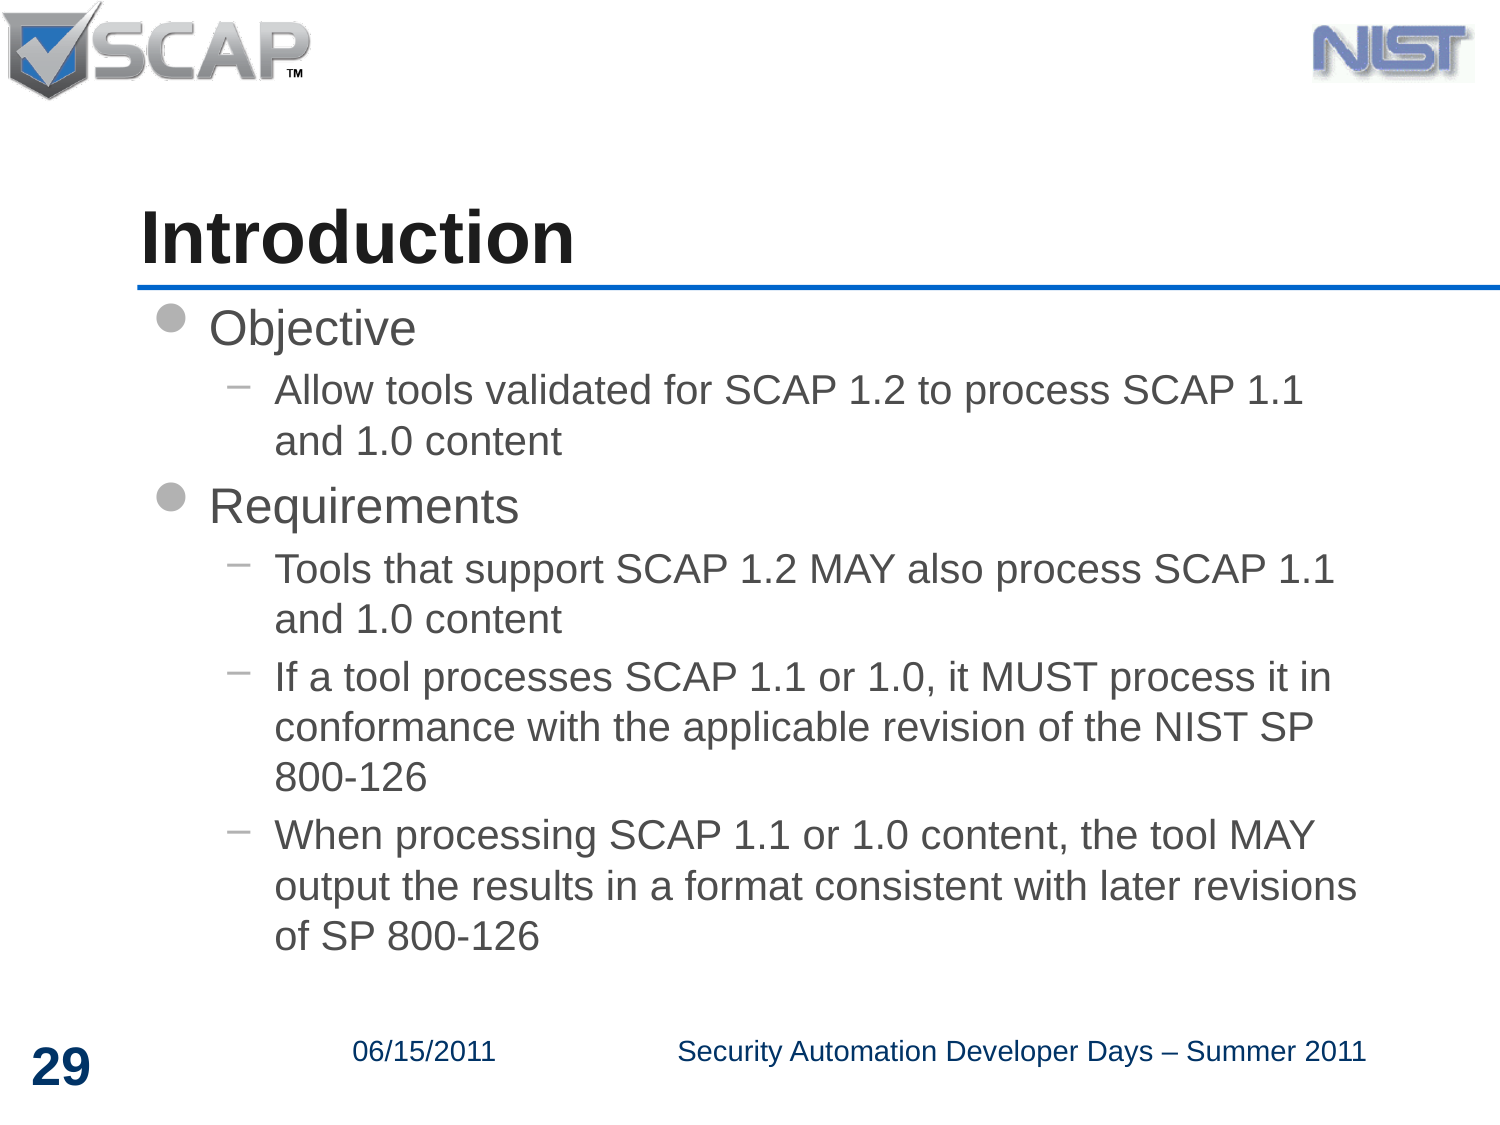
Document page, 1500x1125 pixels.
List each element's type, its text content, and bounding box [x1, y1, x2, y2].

list Objective Allow tools validated for SCAP 1.2 to process SCAP 1.1 and 1.0 content Requirements Tools that support SCAP 1.2 MAY also process SCAP 1.1 and 1.0 content If a tool processes SCAP 1.1 or 1.0, it MUST process it in conformance with the applicable revision of the NIST SP 800-126 When processing SCAP 1.1 or 1.0 content, the tool MAY output the results in a format consistent with later revisions of SP 800-126 [137, 287, 1400, 1026]
footer Security Automation Developer Days – Summer 2011 [662, 1025, 1426, 1103]
title Introduction [124, 99, 1426, 288]
slide_number 29 [13, 1023, 111, 1105]
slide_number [337, 1025, 662, 1103]
picture [0, 0, 313, 103]
picture [1312, 24, 1475, 83]
